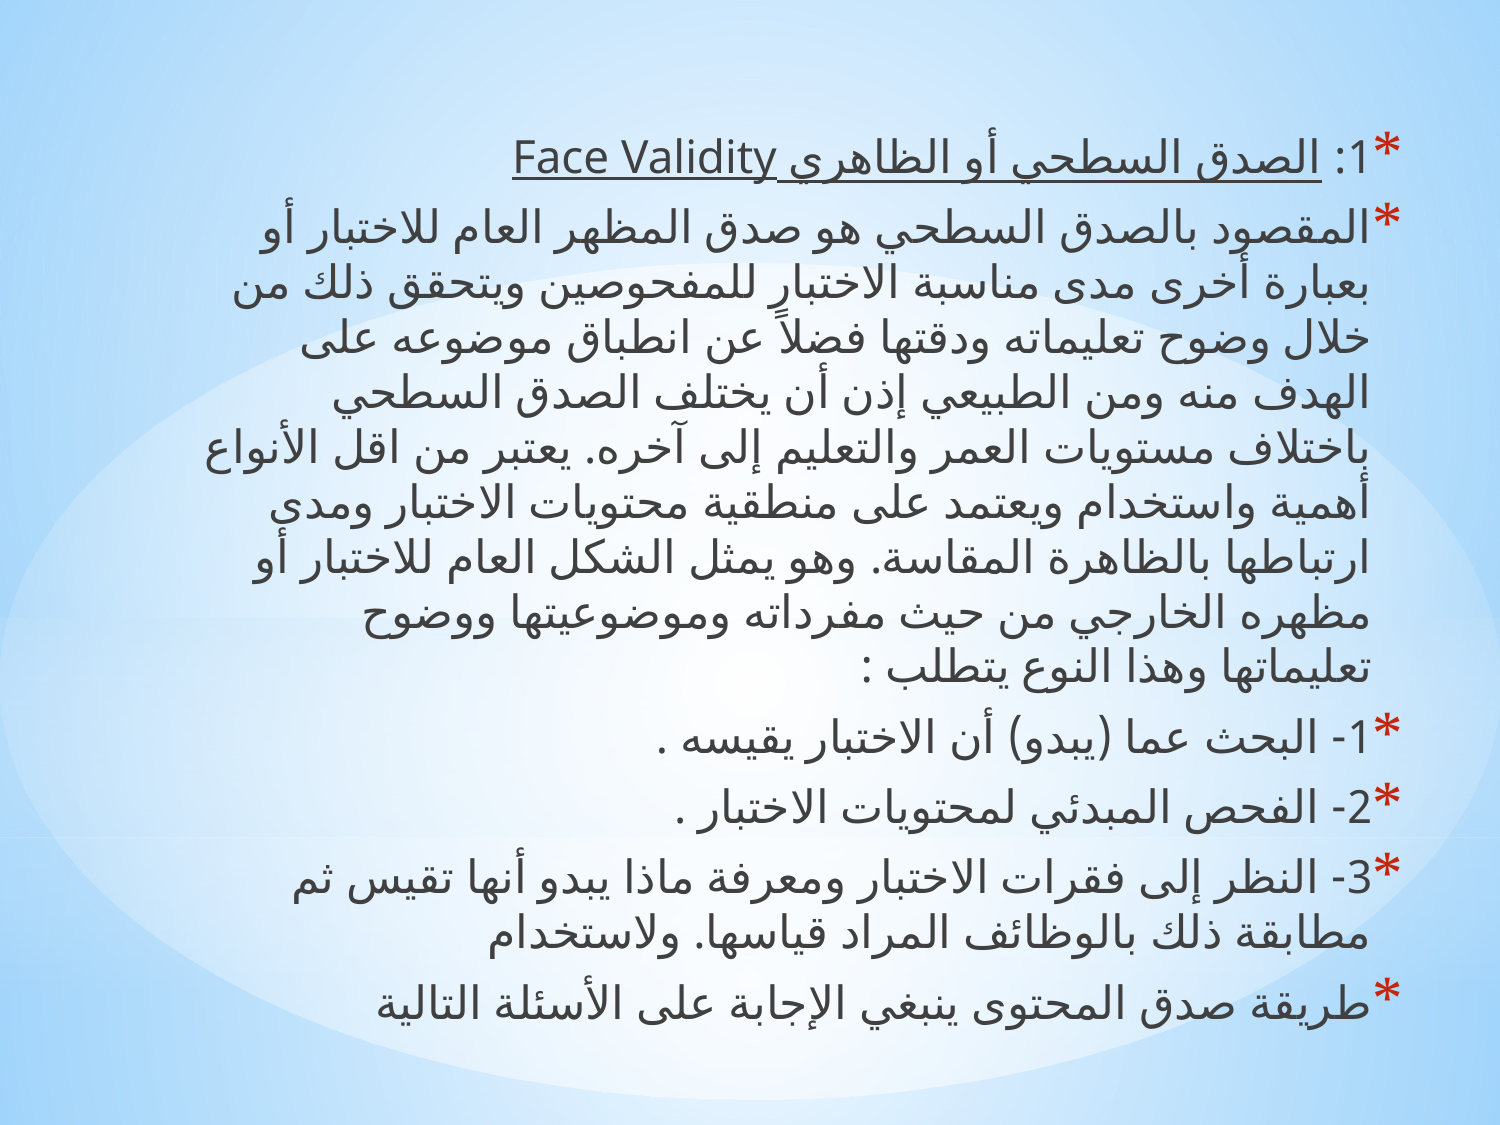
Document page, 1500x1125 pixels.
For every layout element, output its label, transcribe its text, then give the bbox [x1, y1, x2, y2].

list 1: الصدق السطحي أو الظاهري Face Validity المقصود بالصدق السطحي هو صدق المظهر العام للاختبار أو بعبارة أخرى مدى مناسبة الاختبار للمفحوصين ويتحقق ذلك من خلال وضوح تعليماته ودقتها فضلاً عن انطباق موضوعه على الهدف منه ومن الطبيعي إذن أن يختلف الصدق السطحي باختلاف مستويات العمر والتعليم إلى آخره. يعتبر من اقل الأنواع أهمية واستخدام ويعتمد على منطقية محتويات الاختبار ومدى ارتباطها بالظاهرة المقاسة. وهو يمثل الشكل العام للاختبار أو مظهره الخارجي من حيث مفرداته وموضوعيتها ووضوح تعليماتها وهذا النوع يتطلب : 1- البحث عما (يبدو) أن الاختبار يقيسه . 2- الفحص المبدئي لمحتويات الاختبار . 3- النظر إلى فقرات الاختبار ومعرفة ماذا يبدو أنها تقيس ثم مطابقة ذلك بالوظائف المراد قياسها. ولاستخدام طريقة صدق المحتوى ينبغي الإجابة على الأسئلة التالية [187, 120, 1425, 1088]
